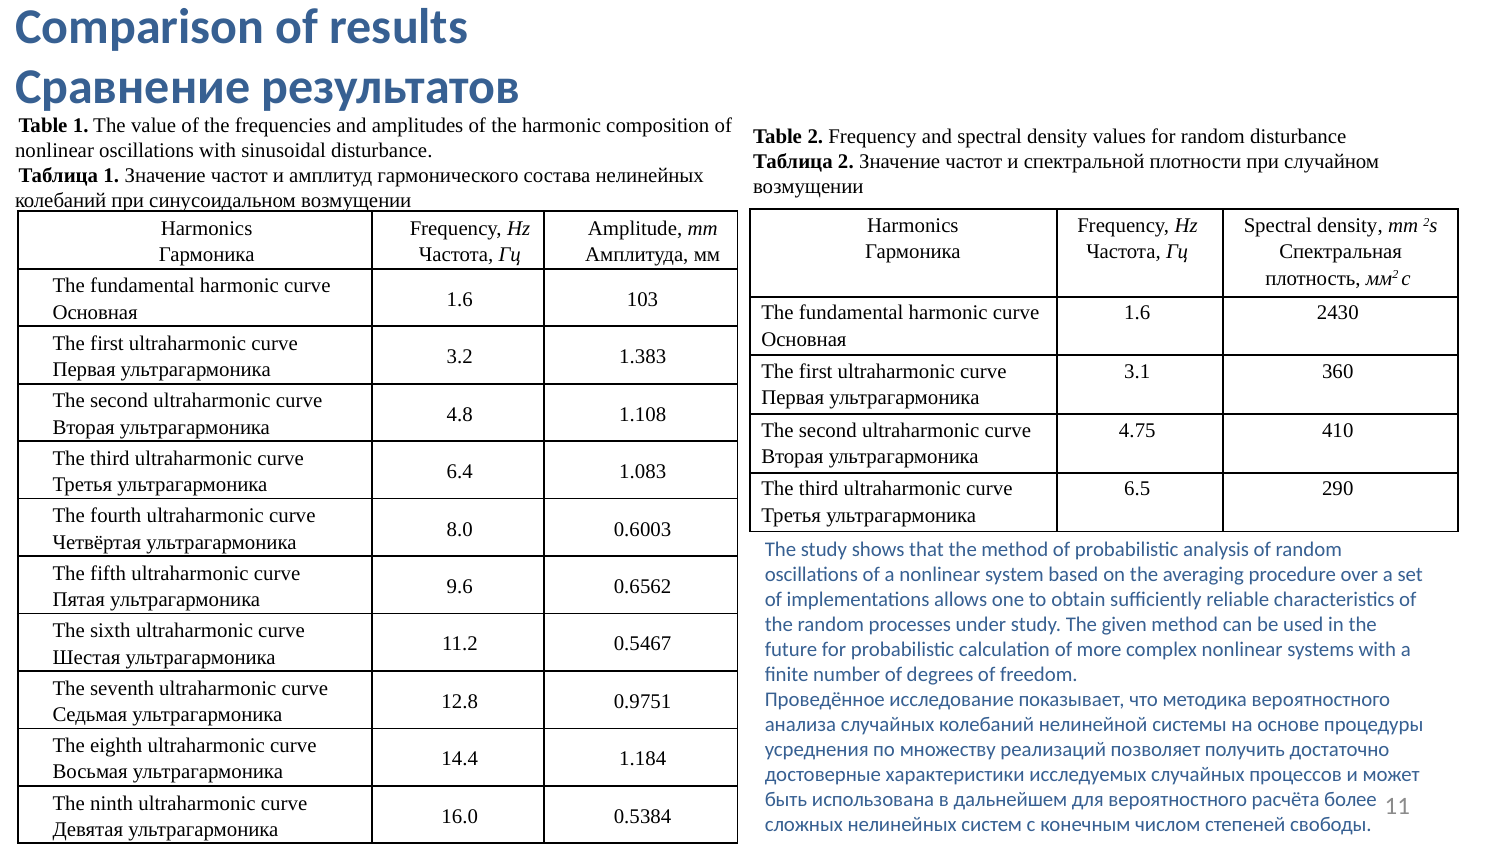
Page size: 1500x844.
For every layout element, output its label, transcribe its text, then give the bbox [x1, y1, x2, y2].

table_cell 1.383 [545, 327, 737, 383]
table_cell 6.4 [373, 442, 543, 498]
table_cell 0.9751 [545, 672, 737, 728]
table_cell 16.0 [373, 787, 543, 842]
table_cell The seventh ultraharmonic curve Седьмая ультрагармоника [19, 672, 371, 728]
table_cell The fundamental harmonic curve Основная [19, 279, 371, 325]
table_cell 8.0 [373, 499, 543, 555]
table_cell 0.6562 [545, 557, 737, 613]
table_cell 11.2 [373, 614, 543, 670]
table_cell 103 [545, 279, 737, 325]
table_cell 6.5 [1058, 474, 1222, 528]
table_cell 410 [1224, 415, 1457, 472]
table_cell 3.1 [1058, 356, 1222, 413]
table_cell 290 [1224, 474, 1457, 531]
table_cell The eighth ultraharmonic curve Восьмая ультрагармоника [19, 729, 371, 785]
table_cell 1.083 [545, 442, 737, 498]
table_cell 1.108 [545, 385, 737, 440]
text_box The study shows that the method of probabilistic analysis of random oscillations of a nonlinear system based on the averaging procedure over a set of implementations allows one to obtain sufficiently reliable characteristics of the random processes under study. The given method can be used in the future for probabilistic calculation of more complex nonlinear systems with a finite number of degrees of freedom. Проведённое исследование показывает, что методика вероятностного анализа случайных колебаний нелинейной системы на основе процедуры усреднения по множеству реализаций позволяет получить достаточно достоверные характеристики исследуемых случайных процессов и может быть использована в дальнейшем для вероятностного расчёта более сложных нелинейных систем с конечным числом степеней свободы. [750, 528, 1447, 844]
table_cell The second ultraharmonic curve Вторая ультрагармоника [751, 415, 1056, 472]
table_cell 0.5384 [545, 787, 737, 842]
text_box Table 2. Frequency and spectral density values for random disturbance Таблица 2. Значение частот и спектральной плотности при случайном возмущении [750, 115, 1500, 205]
table_cell The third ultraharmonic curve Третья ультрагармоника [19, 442, 371, 498]
table_cell 1.184 [545, 729, 737, 785]
table_header Spectral density, mm 2s Спектральная плотность, мм2 с [1224, 210, 1457, 296]
table_cell 1.6 [1058, 298, 1222, 354]
table_cell The fundamental harmonic curve Основная [751, 298, 1056, 354]
table_cell 9.6 [373, 557, 543, 613]
table_cell The fifth ultraharmonic curve Пятая ультрагармоника [19, 557, 371, 613]
table_cell 0.5467 [545, 614, 737, 670]
table_cell The second ultraharmonic curve Вторая ультрагармоника [19, 385, 371, 440]
table_cell The first ultraharmonic curve Первая ультрагармоника [19, 327, 371, 383]
table_cell 1.6 [373, 279, 543, 325]
table_cell The sixth ultraharmonic curve Шестая ультрагармоника [19, 614, 371, 670]
table_cell 360 [1224, 356, 1457, 413]
table_header Frequency, Hz Частота, Гц [1058, 210, 1222, 296]
text_box Table 1. The value of the frequencies and amplitudes of the harmonic composition of nonlinear oscillations with sinusoidal disturbance. Таблица 1. Значение частот и амплитуд гармонического состава нелинейных колебаний при синусоидальном возмущении [0, 103, 750, 279]
slide_number 11 [1074, 782, 1425, 827]
table_cell 0.6003 [545, 499, 737, 555]
table_cell 12.8 [373, 672, 543, 728]
table_cell The ninth ultraharmonic curve Девятая ультрагармоника [19, 787, 371, 842]
table_cell 4.8 [373, 385, 543, 440]
table_cell 4.75 [1058, 415, 1222, 472]
title Comparison of results Сравнение результатов [0, 0, 1266, 107]
table_cell 2430 [1224, 298, 1457, 354]
table_header Harmonics Гармоника [751, 210, 1056, 296]
table_cell The first ultraharmonic curve Первая ультрагармоника [751, 356, 1056, 413]
table_cell The fourth ultraharmonic curve Четвёртая ультрагармоника [19, 499, 371, 555]
table_cell The third ultraharmonic curve Третья ультрагармоника [751, 474, 1056, 528]
table_cell 3.2 [373, 327, 543, 383]
table_cell 14.4 [373, 729, 543, 785]
